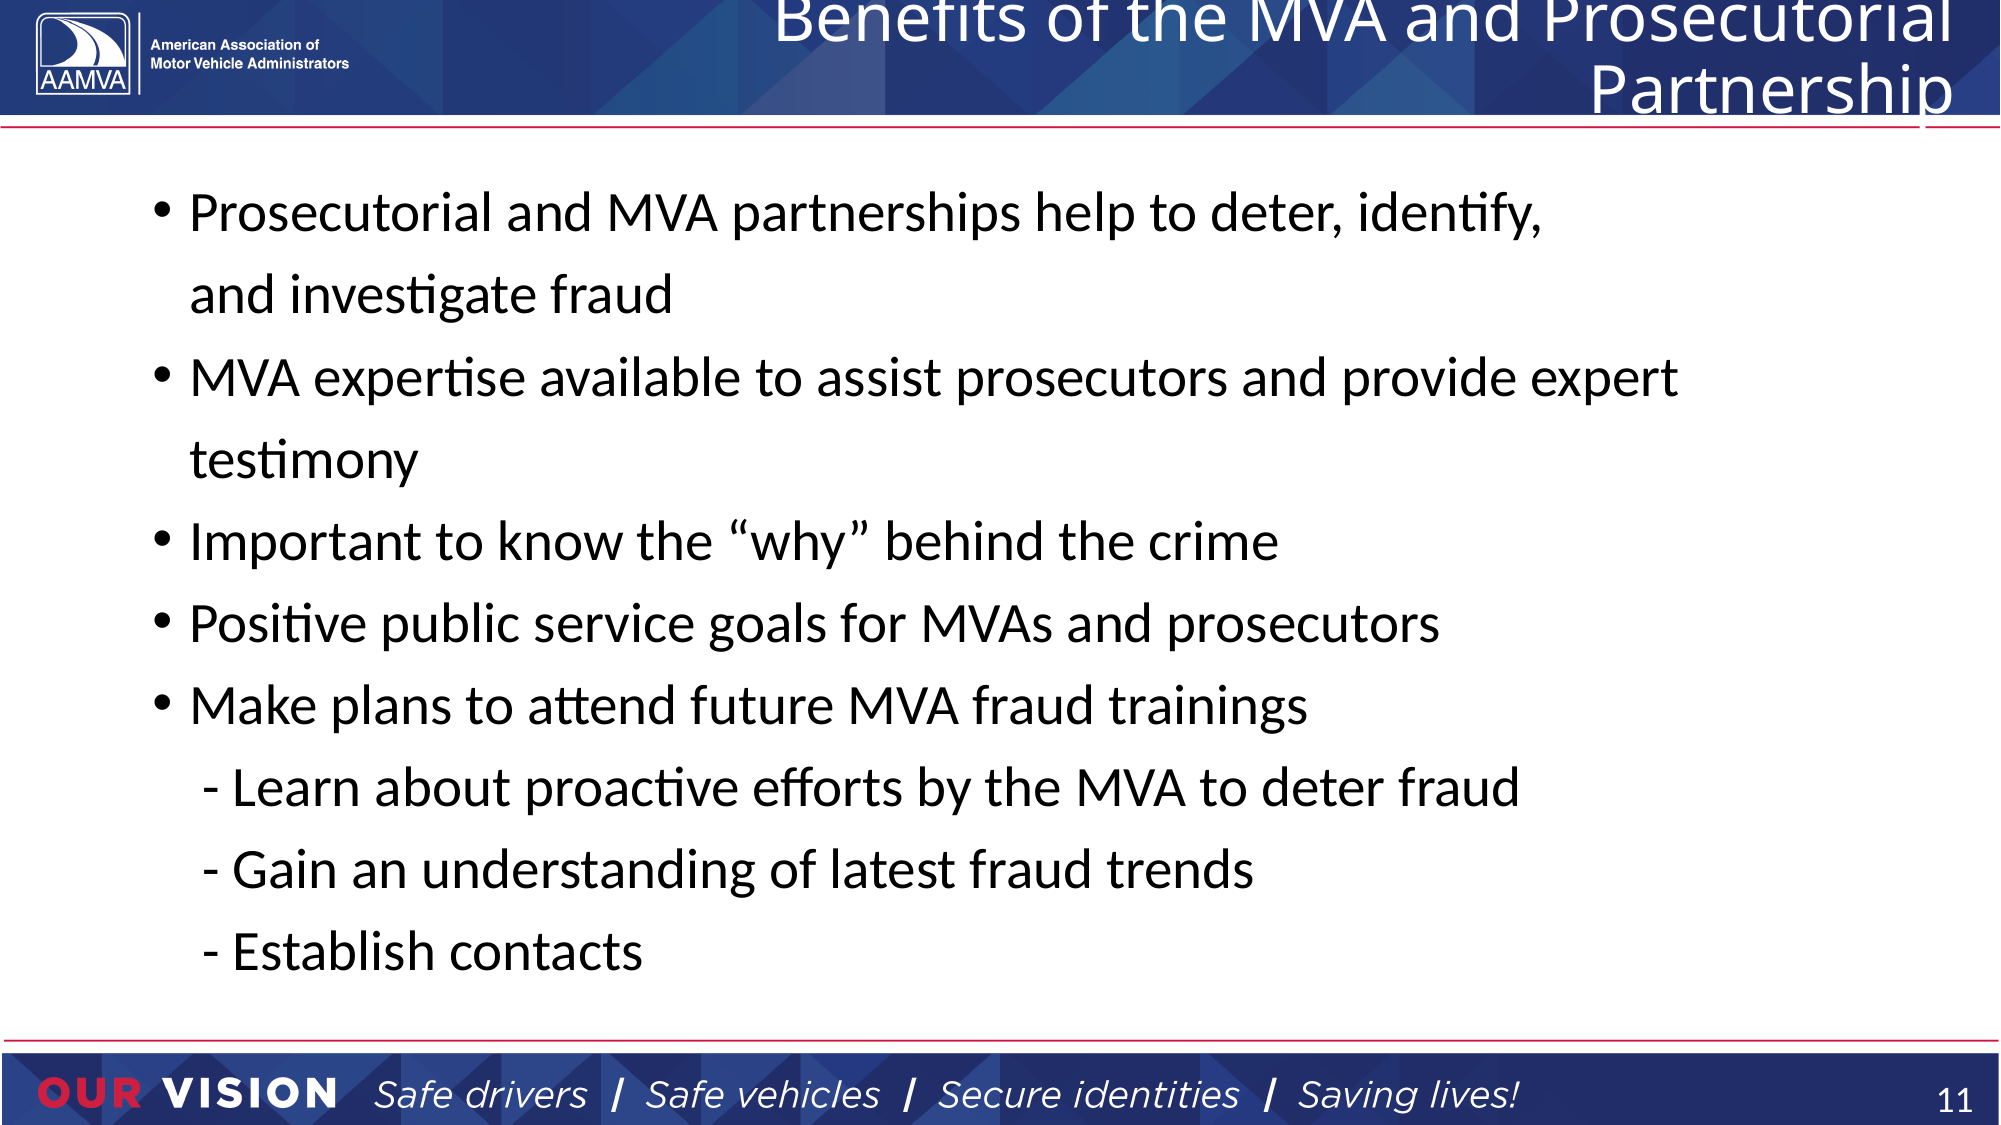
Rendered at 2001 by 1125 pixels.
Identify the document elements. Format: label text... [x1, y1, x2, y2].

list Prosecutorial and MVA partnerships help to deter, identify, and investigate fraud MVA expertise available to assist prosecutors and provide expert testimony Important to know the “why” behind the crime Positive public service goals for MVAs and prosecutors Make plans to attend future MVA fraud trainings - Learn about proactive efforts by the MVA to deter fraud - Gain an understanding of latest fraud trends - Establish contacts [137, 153, 1863, 997]
picture [0, 996, 2000, 1125]
slide_number 11 [1538, 1067, 1989, 1125]
title Benefits of the MVA and Prosecutorial Partnership [447, 15, 1972, 97]
picture [0, 0, 2000, 136]
